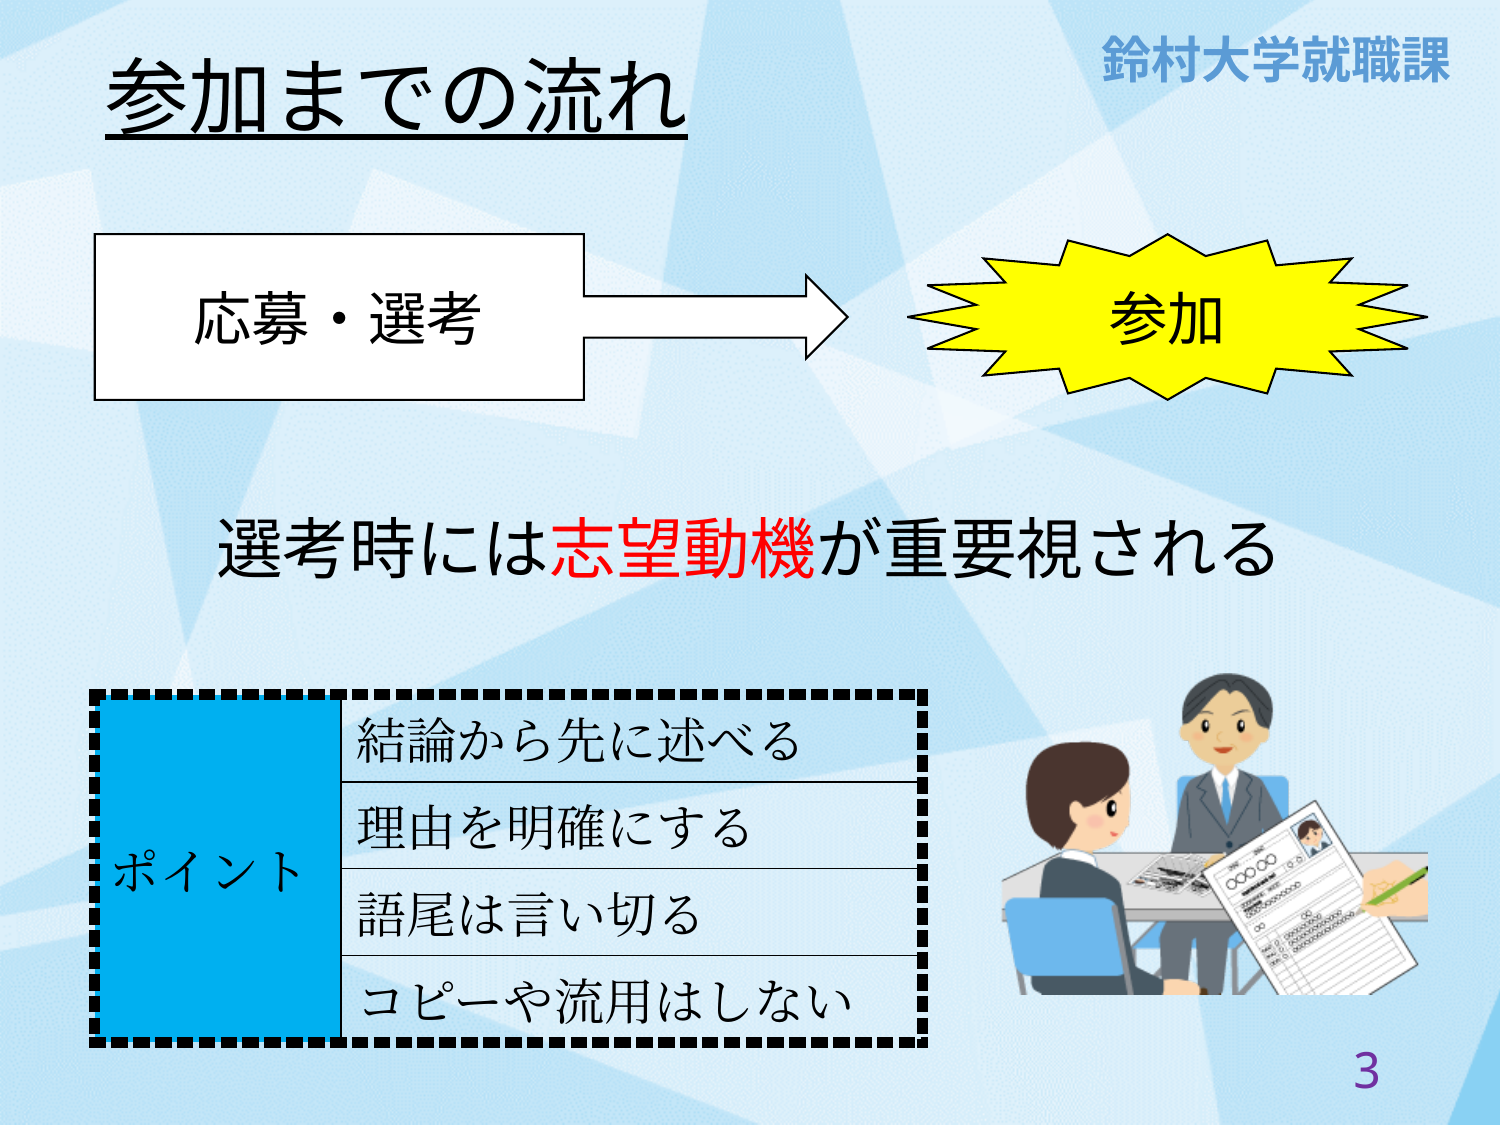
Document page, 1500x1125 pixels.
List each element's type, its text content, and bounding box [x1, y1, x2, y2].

table_header ポイント [95, 695, 340, 1042]
text_box 参加までの流れ [90, 37, 703, 152]
table_cell コピーや流用はしない [342, 956, 923, 1042]
text_box 応募・選考 [93, 233, 850, 401]
table_cell 語尾は言い切る [342, 869, 923, 955]
text_box 参加 [907, 233, 1429, 401]
table_header 結論から先に述べる [342, 695, 923, 781]
text_box 選考時には志望動機が重要視される [201, 499, 1299, 595]
slide_number 2 [1059, 1042, 1397, 1103]
table_cell 理由を明確にする [342, 783, 923, 868]
picture [0, 0, 1500, 1125]
